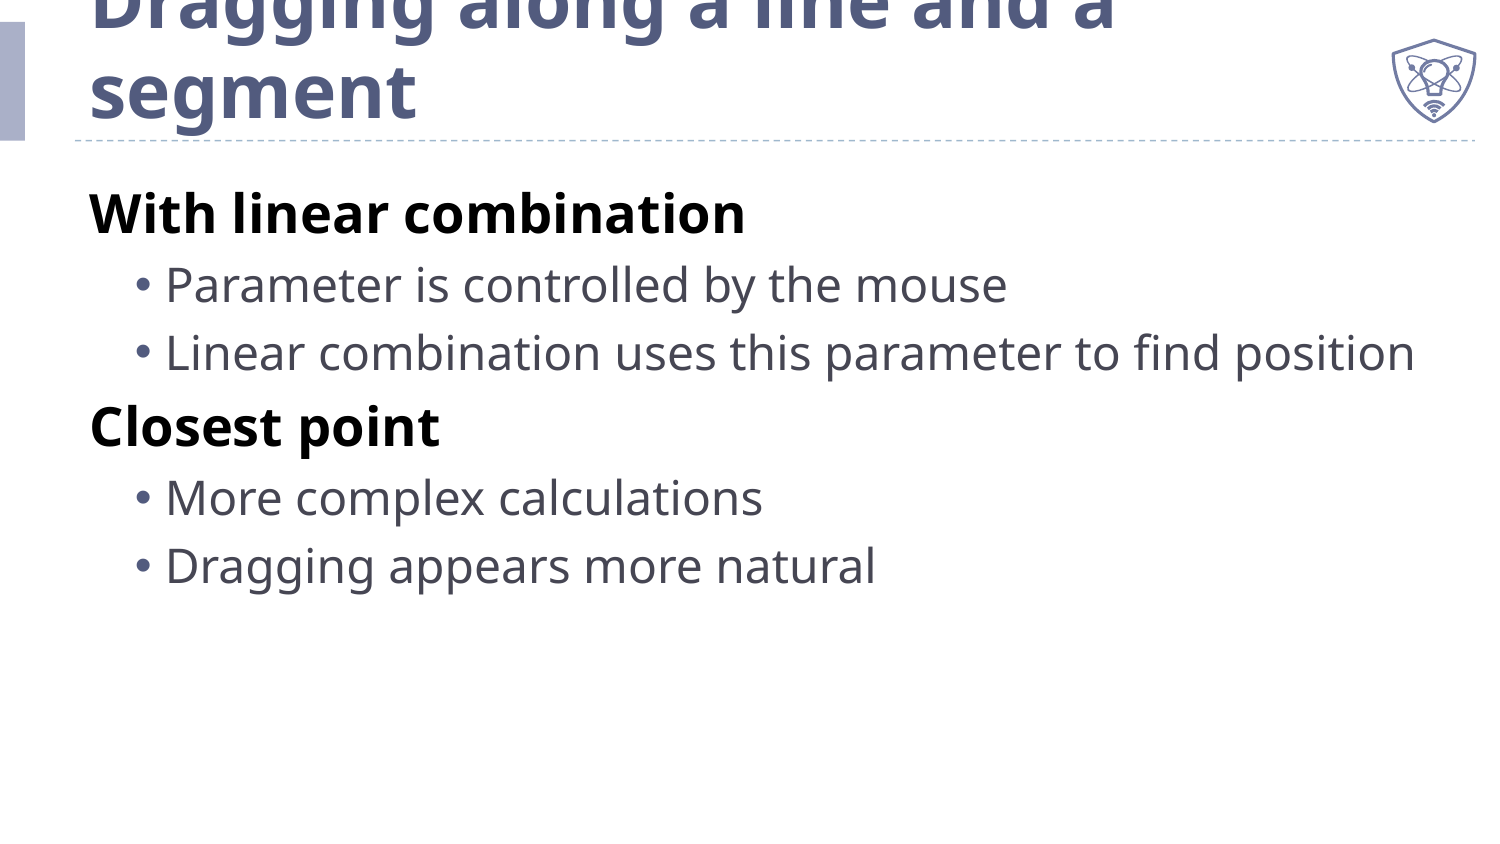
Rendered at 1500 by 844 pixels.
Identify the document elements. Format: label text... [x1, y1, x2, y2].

title Dragging along a line and a segment [75, 18, 1475, 141]
list With linear combination Parameter is controlled by the mouse Linear combination uses this parameter to find position Closest point More complex calculations Dragging appears more natural [75, 171, 1475, 835]
